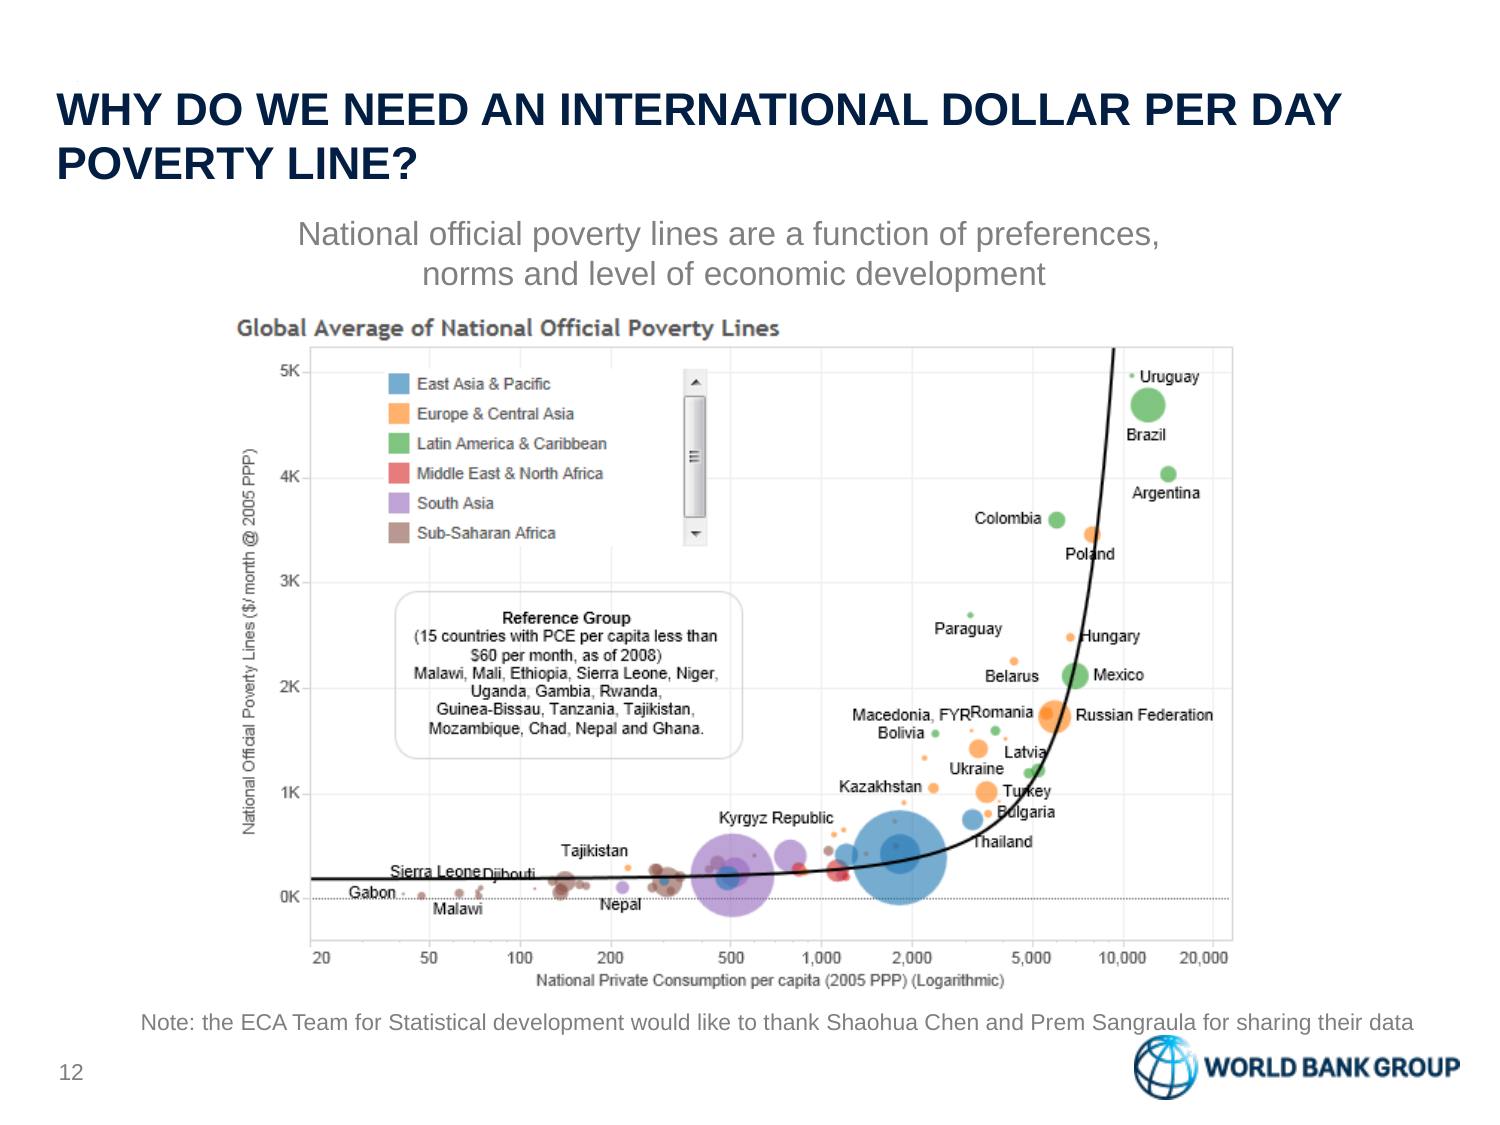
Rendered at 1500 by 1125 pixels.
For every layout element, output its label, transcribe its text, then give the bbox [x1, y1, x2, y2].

title WHY DO WE NEED AN INTERNATIONAL DOLLAR PER DAY POVERTY LINE? [56, 49, 1441, 219]
list Note: the ECA Team for Statistical development would like to thank Shaohua Chen and Prem Sangraula for sharing their data [140, 949, 1456, 1036]
picture [1134, 1035, 1460, 1100]
slide_number 12 [58, 1041, 150, 1101]
text_box National official poverty lines are a function of preferences, norms and level of economic development [140, 212, 1328, 338]
picture [224, 299, 1241, 1013]
